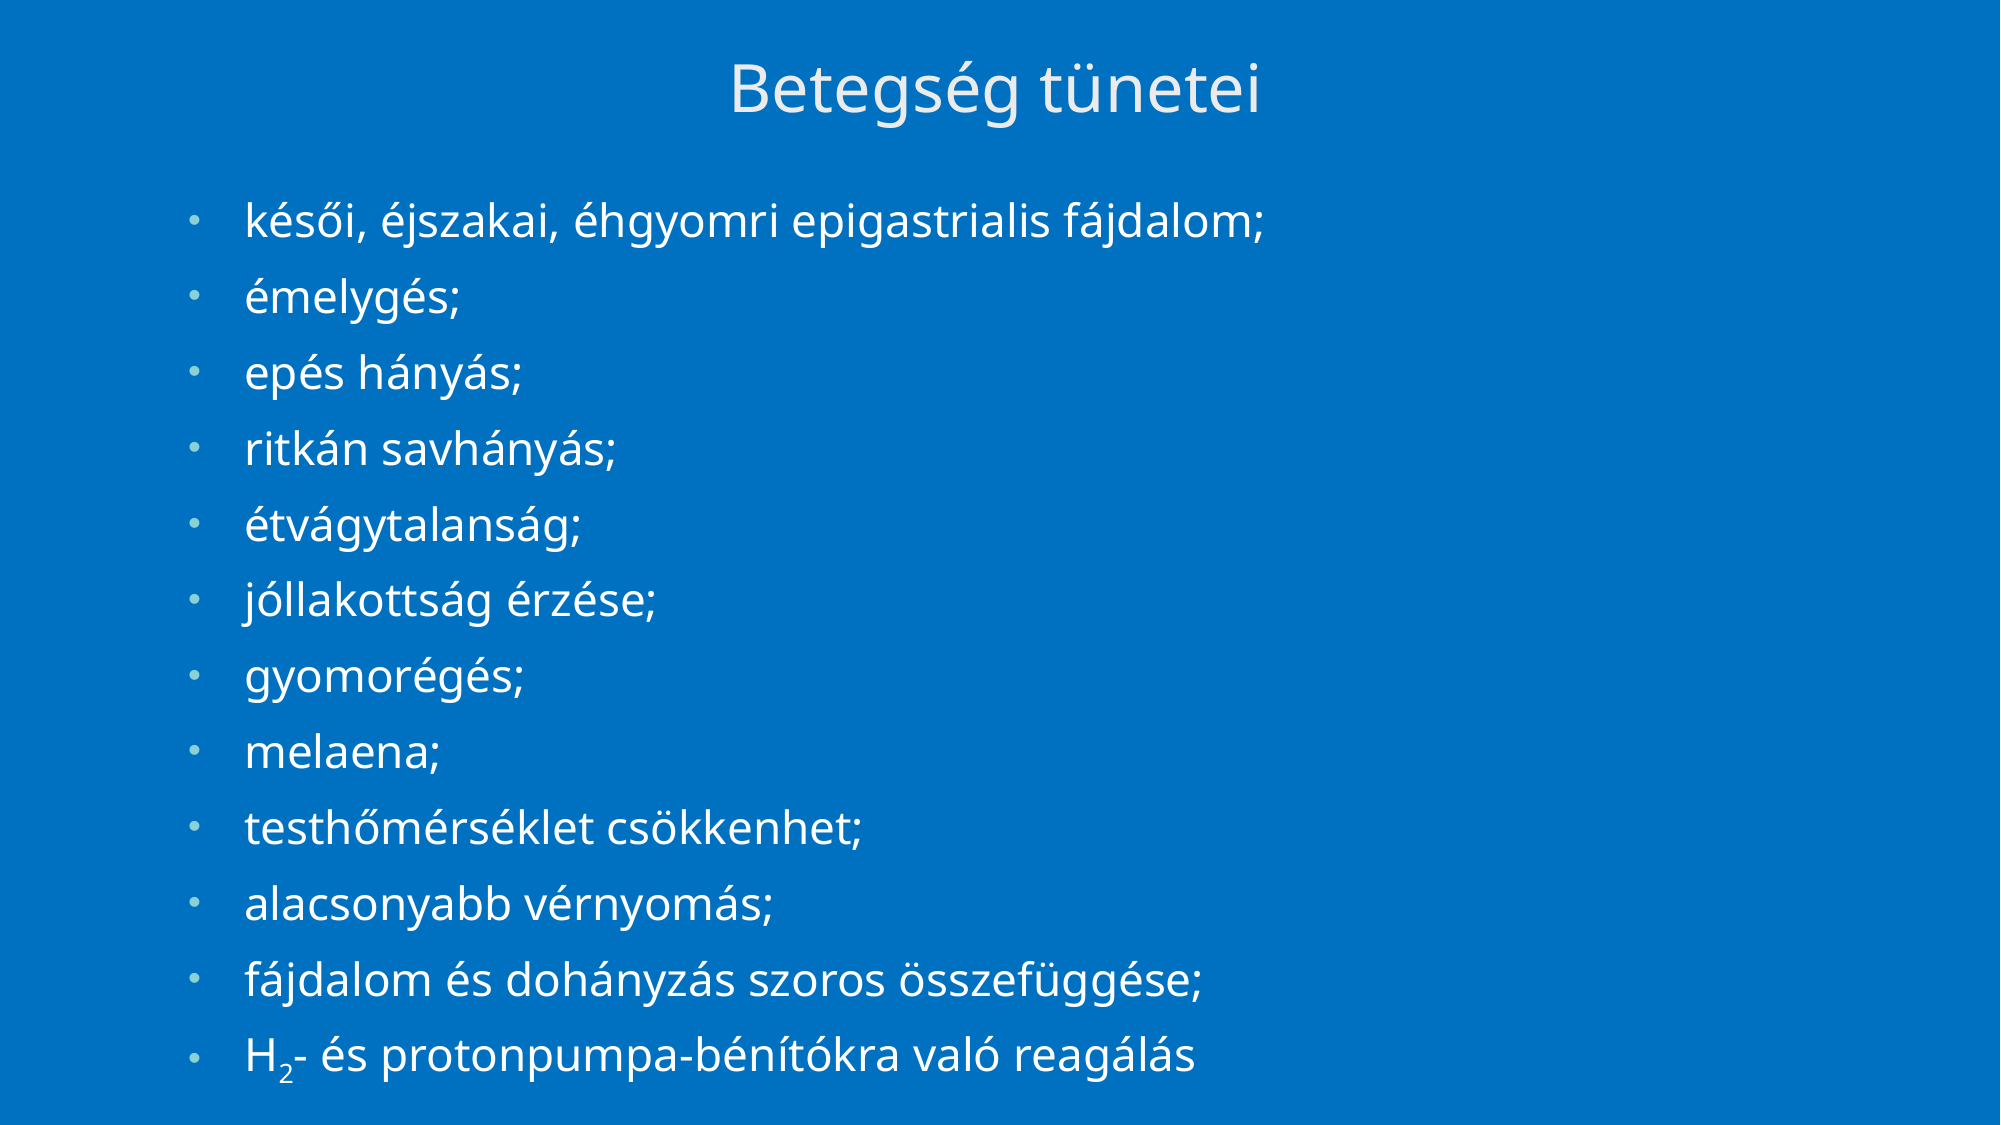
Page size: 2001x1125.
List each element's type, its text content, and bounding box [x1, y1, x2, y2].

title Betegség tünetei [291, 38, 1701, 149]
list késői, éjszakai, éhgyomri epigastrialis fájdalom; émelygés; epés hányás; ritkán savhányás; étvágytalanság; jóllakottság érzése; gyomorégés; melaena; testhőmérséklet csökkenhet; alacsonyabb vérnyomás; fájdalom és dohányzás szoros összefüggése; H2- és protonpumpa-bénítókra való reagálás [173, 184, 1827, 1024]
